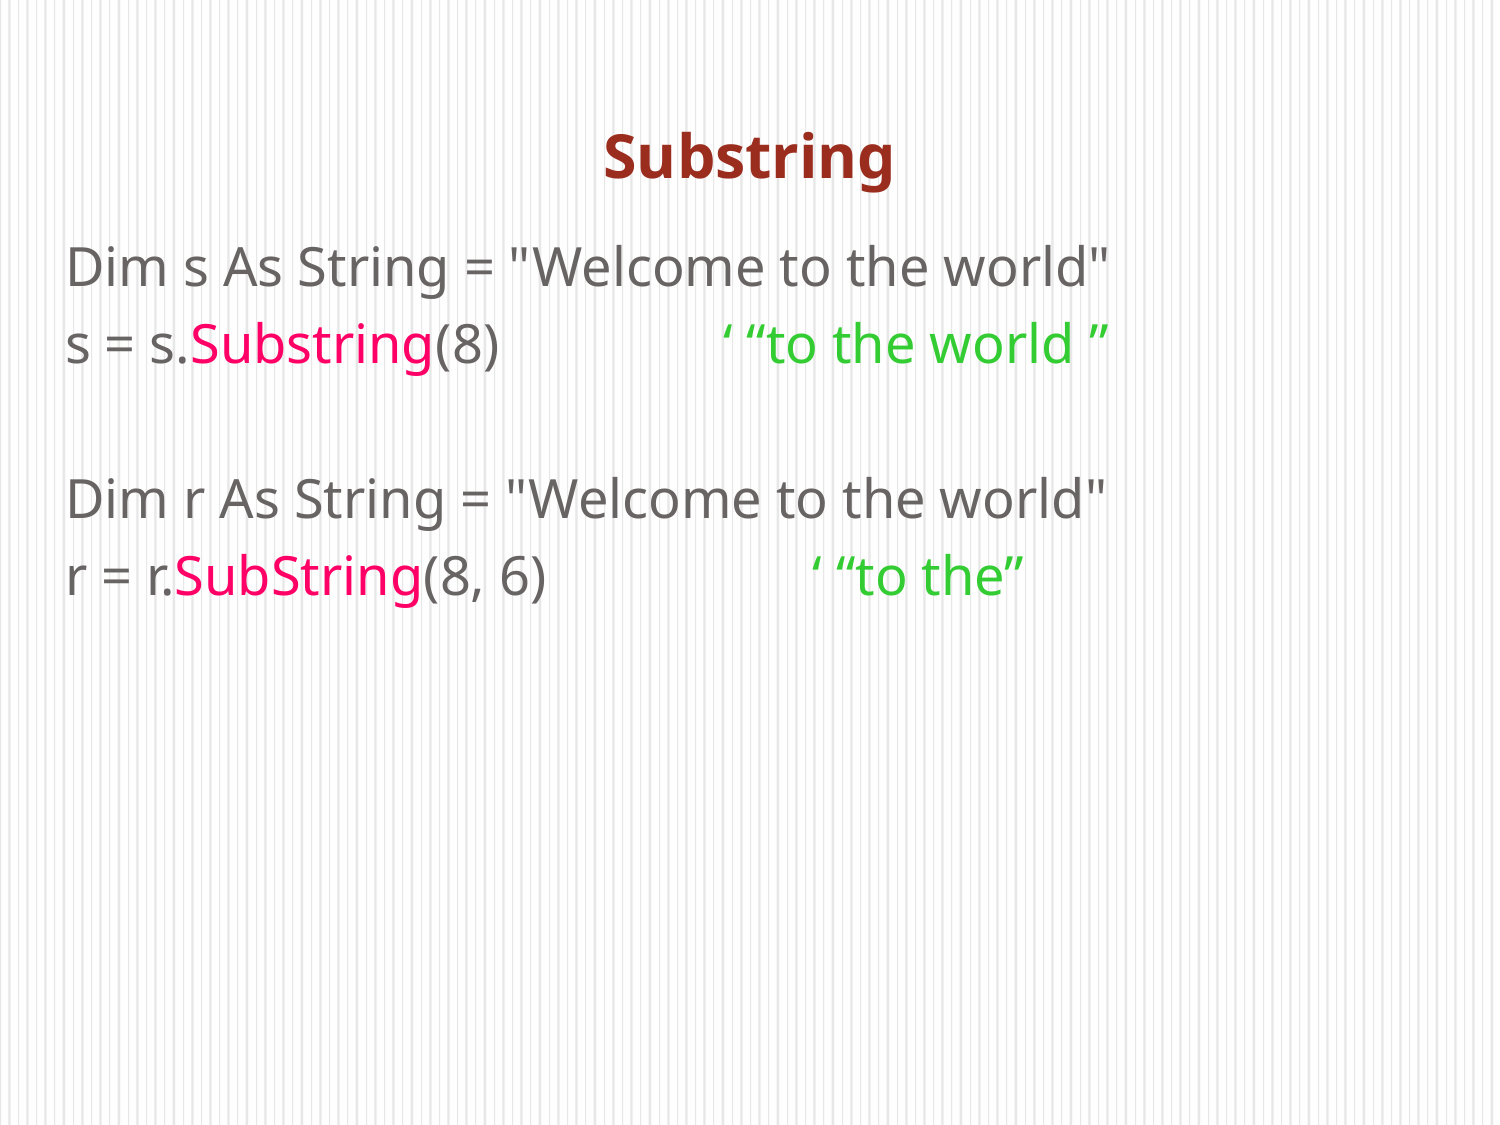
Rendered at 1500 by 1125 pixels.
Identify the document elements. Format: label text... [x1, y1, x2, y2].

subtitle Dim s As String = "Welcome to the world" s = s.Substring(8) ‘ “to the world ” Dim r As String = "Welcome to the world" r = r.SubString(8, 6) ‘ “to the” [49, 224, 1438, 926]
title Substring [74, 37, 1426, 279]
